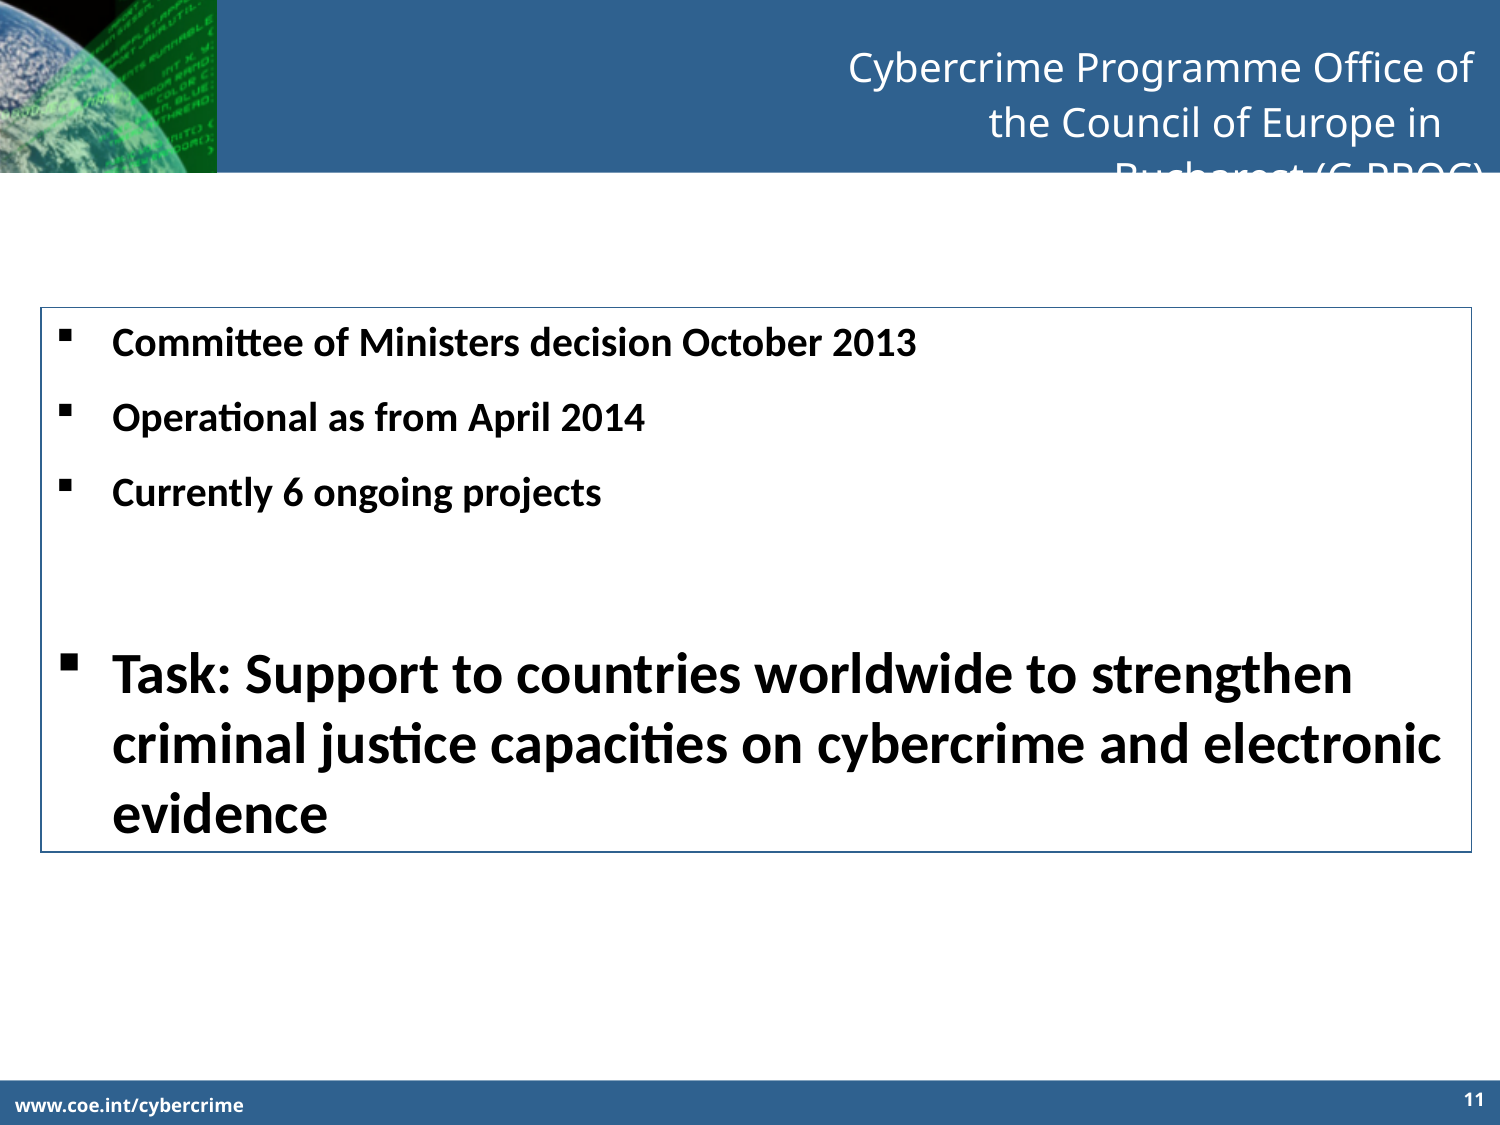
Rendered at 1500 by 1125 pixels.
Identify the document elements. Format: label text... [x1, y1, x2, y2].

picture [0, 0, 217, 173]
list Cybercrime Programme Office of the Council of Europe in Bucharest (C-PROC) [461, 40, 1500, 211]
slide_number 11 [1162, 1080, 1500, 1125]
text_box Committee of Ministers decision October 2013 Operational as from April 2014 Currently 6 ongoing projects Task: Support to countries worldwide to strengthen criminal justice capacities on cybercrime and electronic evidence [41, 307, 1472, 853]
